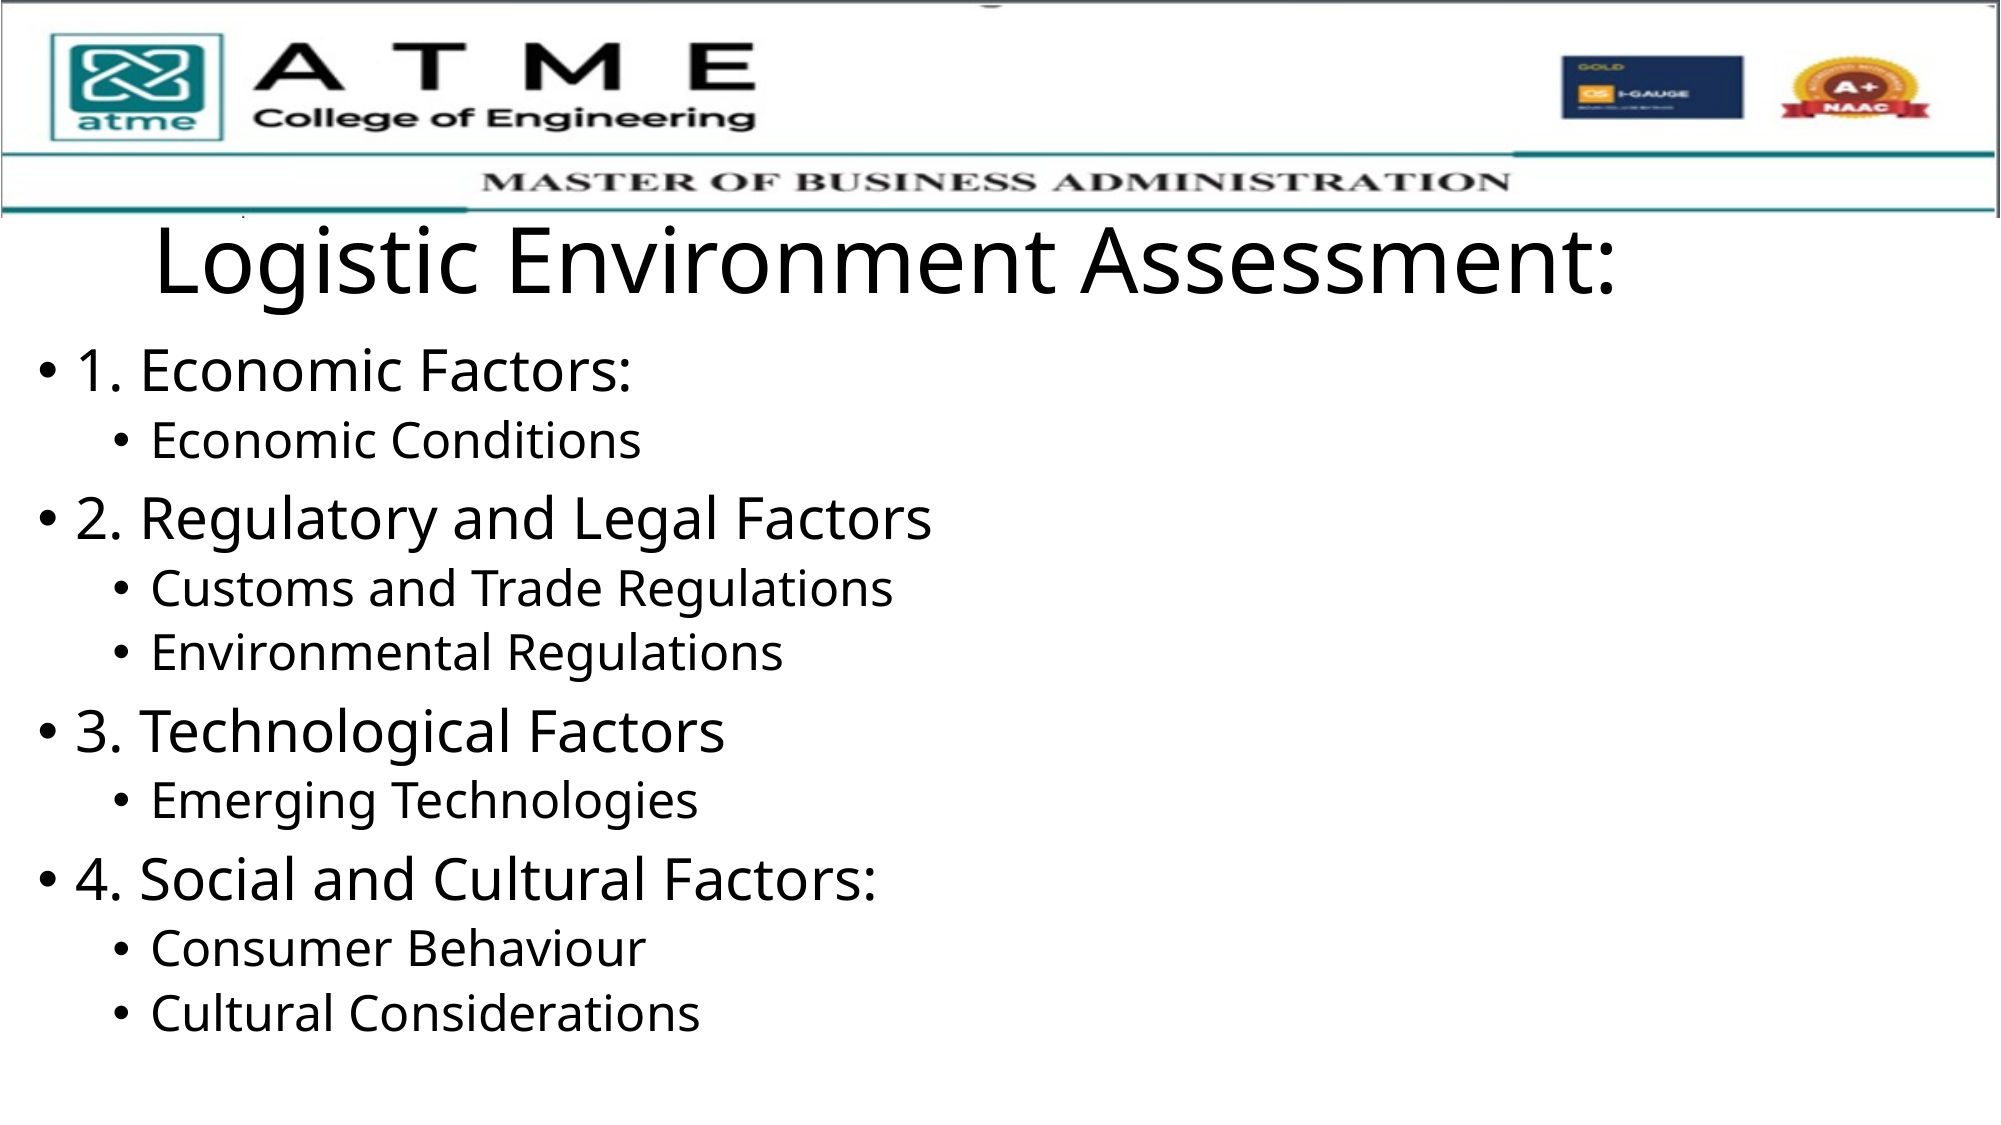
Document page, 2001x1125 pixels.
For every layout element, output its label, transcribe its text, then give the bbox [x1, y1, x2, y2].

title Logistic Environment Assessment: [137, 193, 1863, 334]
list 1. Economic Factors: Economic Conditions 2. Regulatory and Legal Factors Customs and Trade Regulations Environmental Regulations 3. Technological Factors Emerging Technologies 4. Social and Cultural Factors: Consumer Behaviour Cultural Considerations [22, 334, 1982, 1107]
picture [1, 0, 2000, 218]
